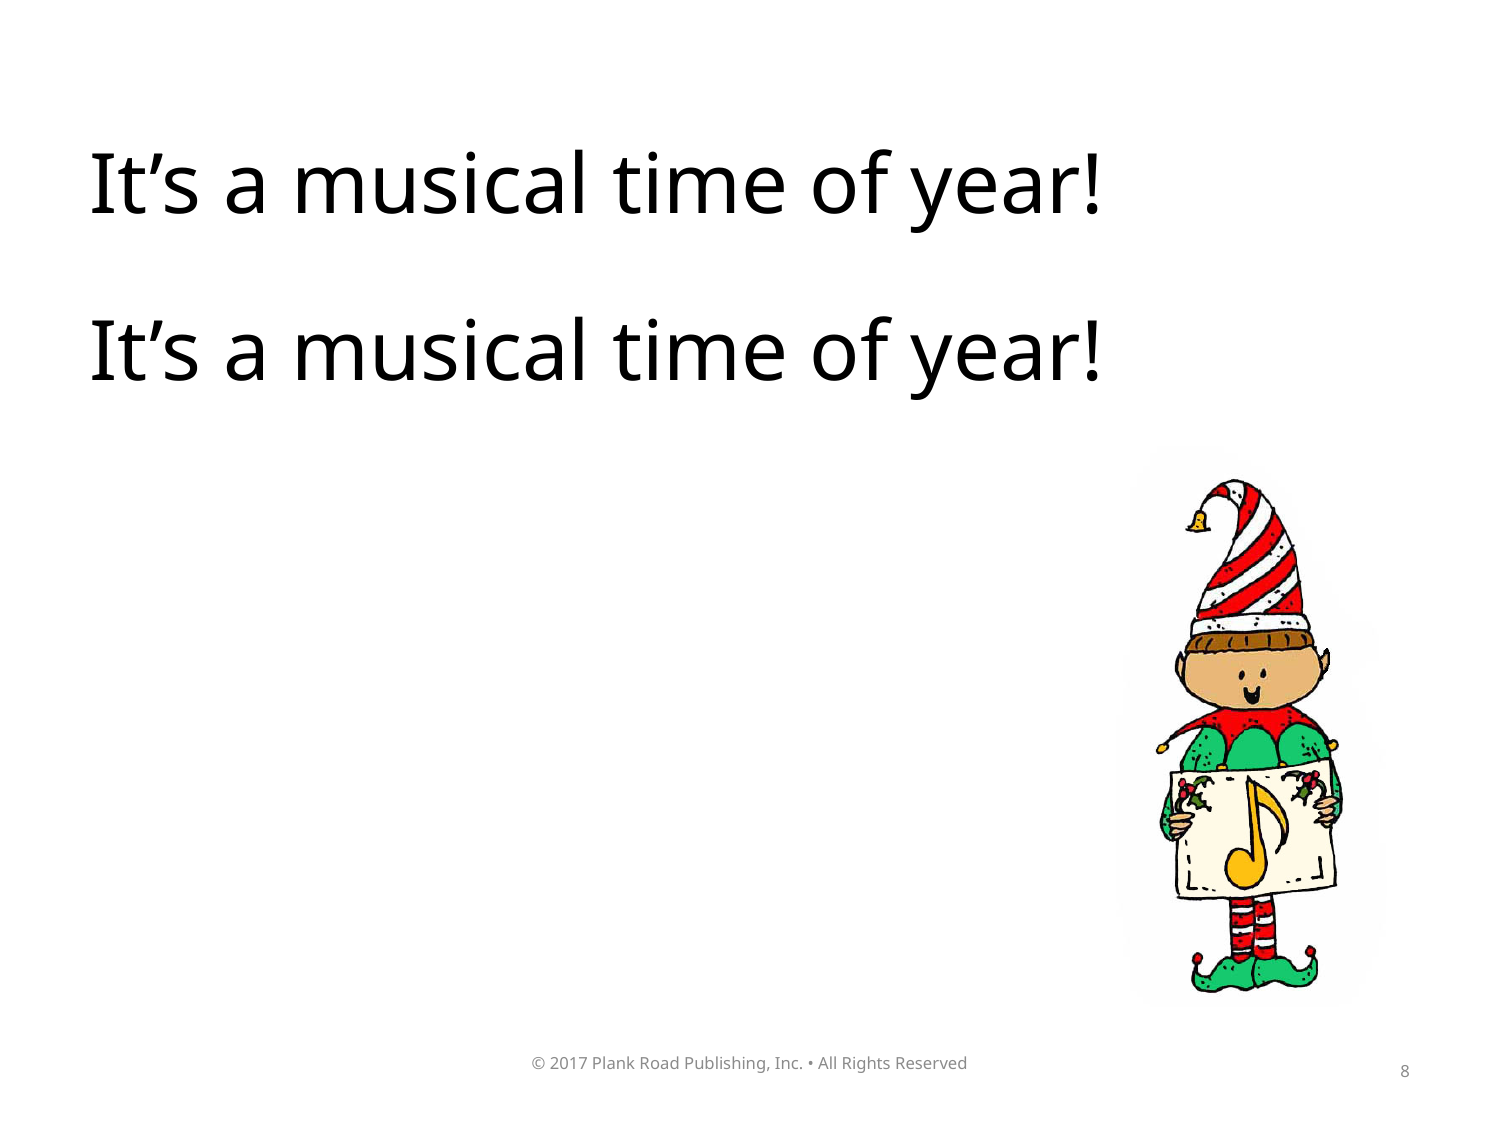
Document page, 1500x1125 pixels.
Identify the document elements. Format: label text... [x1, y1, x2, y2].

slide_number 8 [1074, 1042, 1425, 1103]
picture [1116, 446, 1387, 1008]
list It’s a musical time of year! It’s a musical time of year! [75, 72, 1425, 1014]
